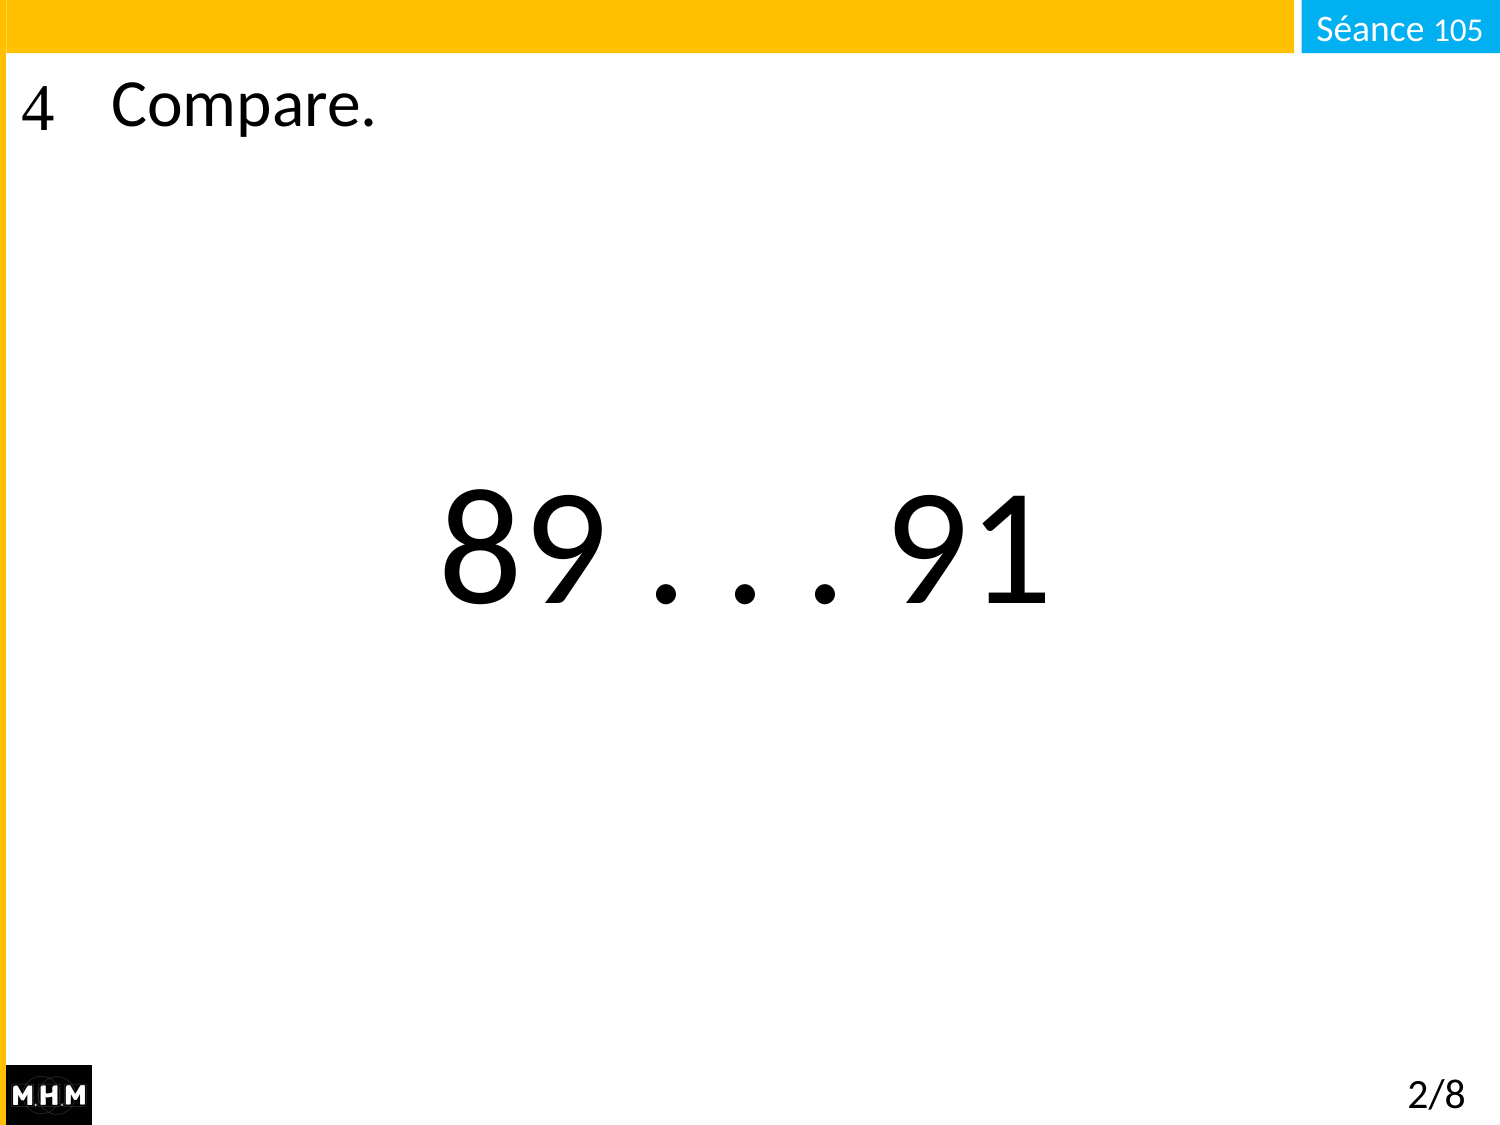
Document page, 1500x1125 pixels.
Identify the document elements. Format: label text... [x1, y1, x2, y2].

list 2/8 [1373, 1064, 1500, 1125]
picture [6, 1065, 92, 1125]
title Compare. [96, 60, 1391, 149]
text_box 89 . . . 91 [424, 429, 1101, 645]
